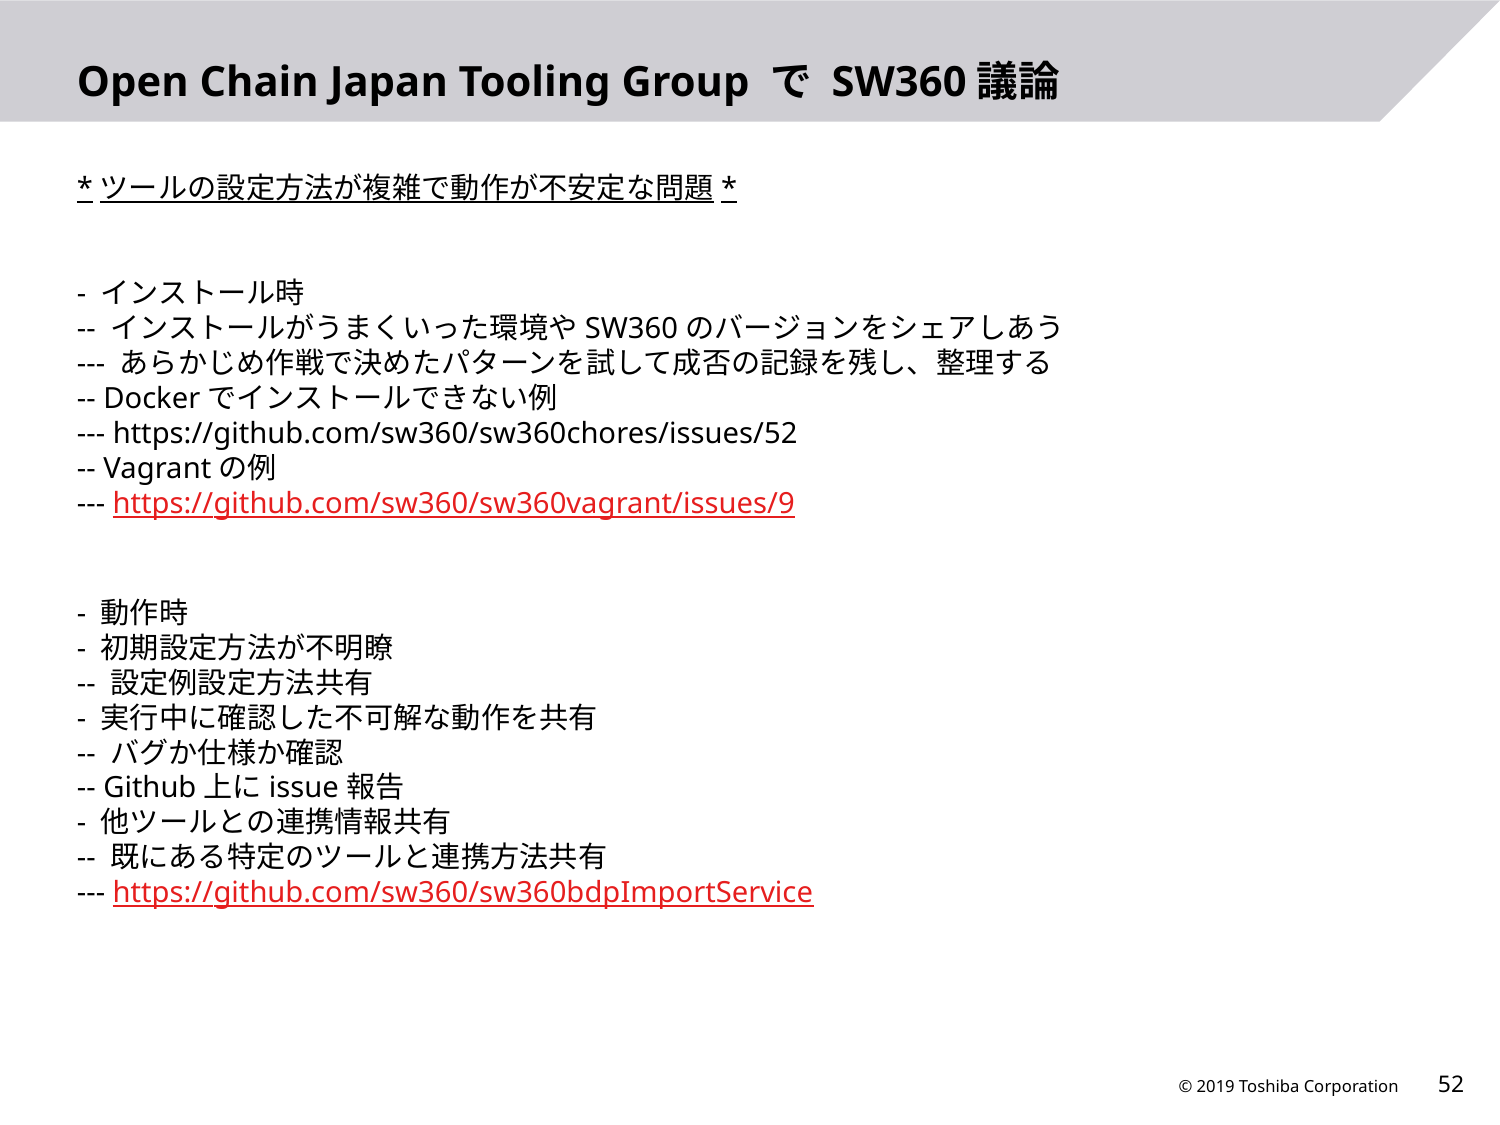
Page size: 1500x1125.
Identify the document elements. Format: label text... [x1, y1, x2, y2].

title Open Chain Japan Tooling Group で SW360議論 [0, 0, 1500, 123]
list *ツールの設定方法が複雑で動作が不安定な問題* - インストール時 -- インストールがうまくいった環境やSW360のバージョンをシェアしあう --- あらかじめ作戦で決めたパターンを試して成否の記録を残し、整理する -- Dockerでインストールできない例 --- https://github.com/sw360/sw360chores/issues/52 -- Vagrantの例 --- https://github.com/sw360/sw360vagrant/issues/9 - 動作時 - 初期設定方法が不明瞭 -- 設定例設定方法共有 - 実行中に確認した不可解な動作を共有 -- バグか仕様か確認 -- Github上にissue報告 - 他ツールとの連携情報共有 -- 既にある特定のツールと連携方法共有 --- https://github.com/sw360/sw360bdpImportService [76, 162, 1421, 243]
